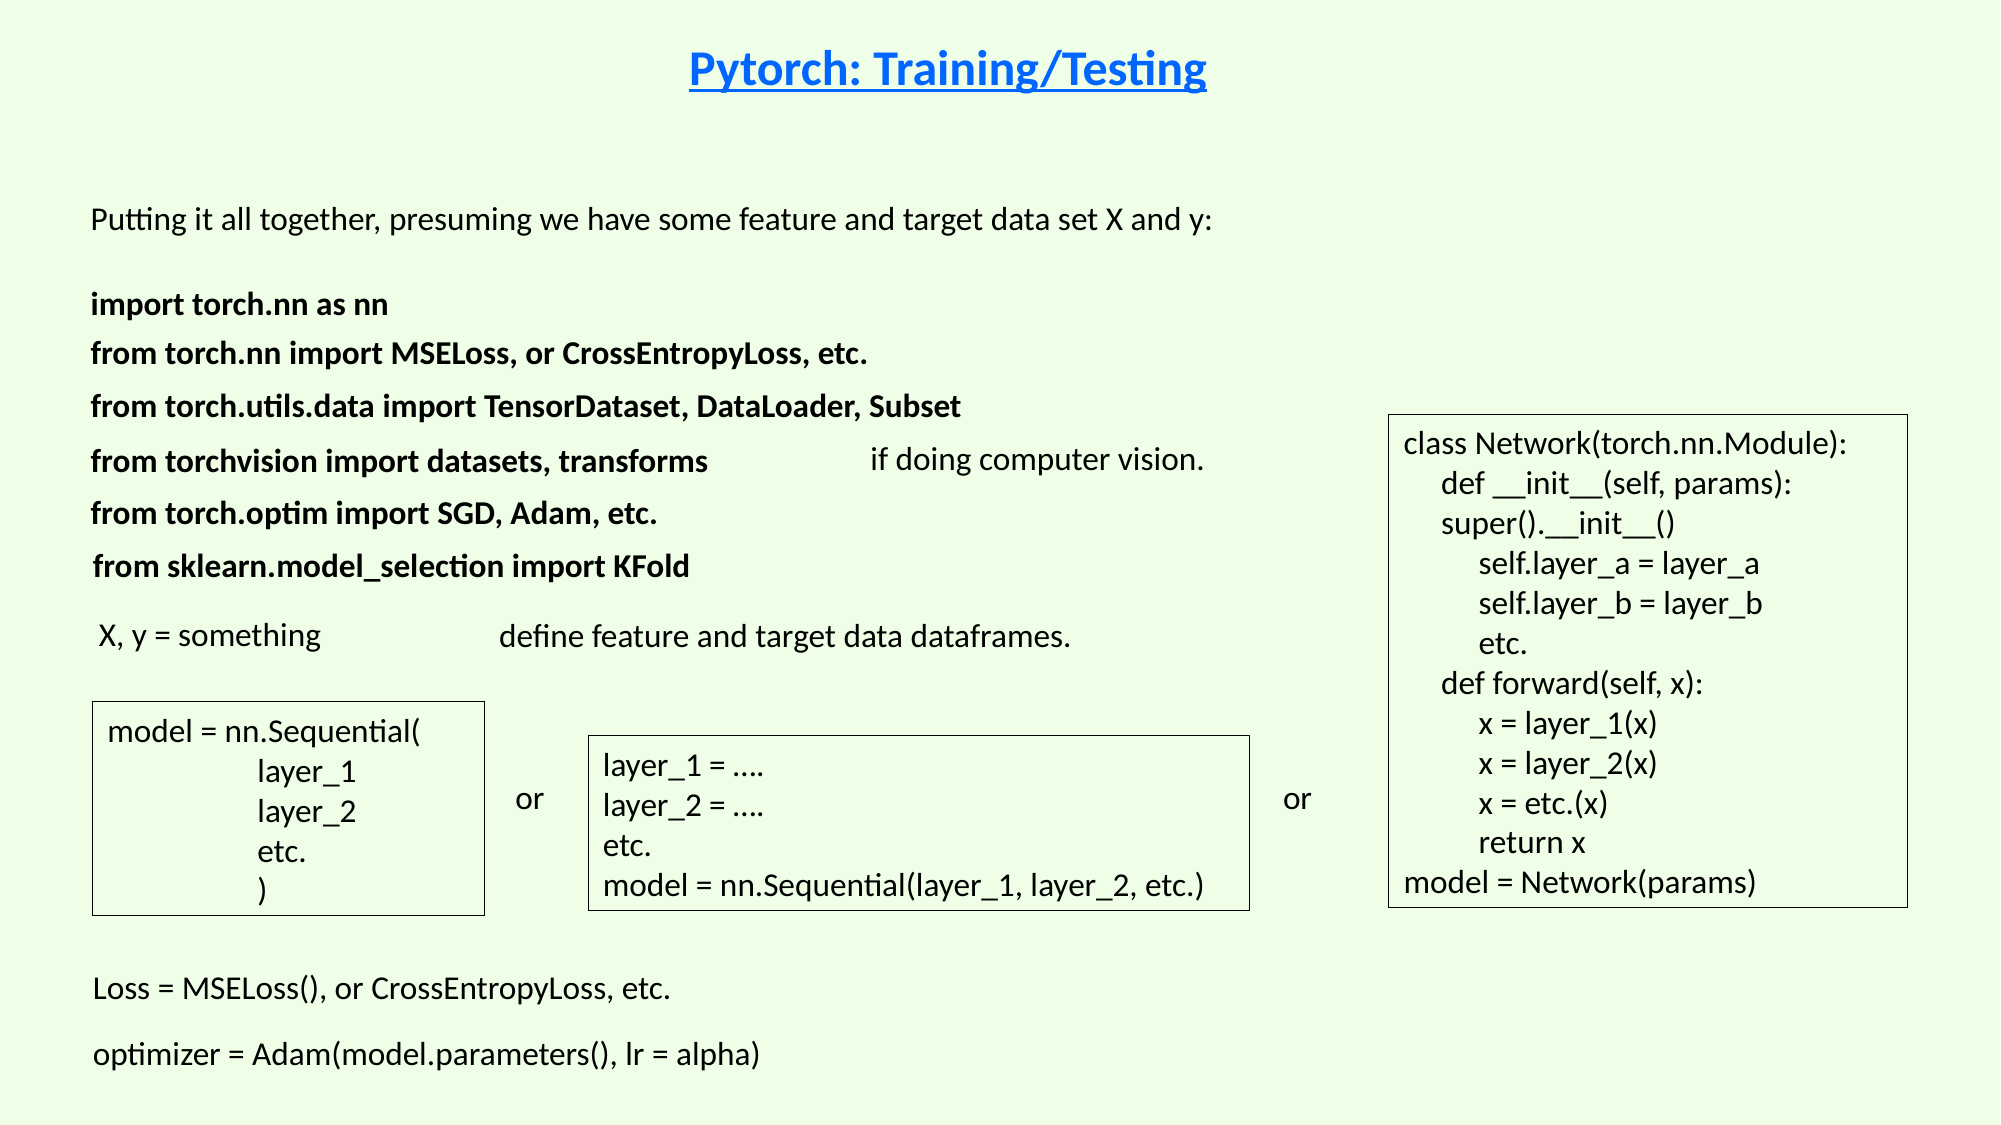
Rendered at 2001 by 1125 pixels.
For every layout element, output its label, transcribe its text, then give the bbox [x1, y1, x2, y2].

text_box X, y = something [84, 605, 372, 661]
text_box from torch.utils.data import TensorDataset, DataLoader, Subset [75, 376, 1012, 432]
text_box from torch.optim import SGD, Adam, etc. [75, 487, 704, 539]
text_box from torchvision import datasets, transforms [75, 431, 745, 487]
text_box Putting it all together, presuming we have some feature and target data set X and y: [75, 189, 1377, 245]
text_box or [1268, 768, 1337, 824]
text_box layer_1 = …. layer_2 = …. etc. model = nn.Sequential(layer_1, layer_2, etc.) [588, 735, 1250, 911]
text_box class Network(torch.nn.Module): def __init__(self, params): super().__init__() self.layer_a = layer_a self.layer_b = layer_b etc. def forward(self, x): x = layer_1(x) x = layer_2(x) x = etc.(x) return x model = Network(params) [1388, 414, 1908, 908]
text_box optimizer = Adam(model.parameters(), lr = alpha) [78, 1025, 790, 1080]
text_box import torch.nn as nn [75, 274, 468, 323]
text_box if doing computer vision. [855, 429, 1235, 485]
text_box from torch.nn import MSELoss, or CrossEntropyLoss, etc. [75, 323, 905, 379]
text_box from sklearn.model_selection import KFold [78, 536, 745, 592]
text_box or [500, 768, 569, 824]
text_box Loss = MSELoss(), or CrossEntropyLoss, etc. [78, 959, 720, 1014]
text_box define feature and target data dataframes. [484, 607, 1127, 662]
text_box model = nn.Sequential( layer_1 layer_2 etc. ) [92, 701, 485, 916]
text_box Pytorch: Training/Testing [674, 28, 1223, 104]
